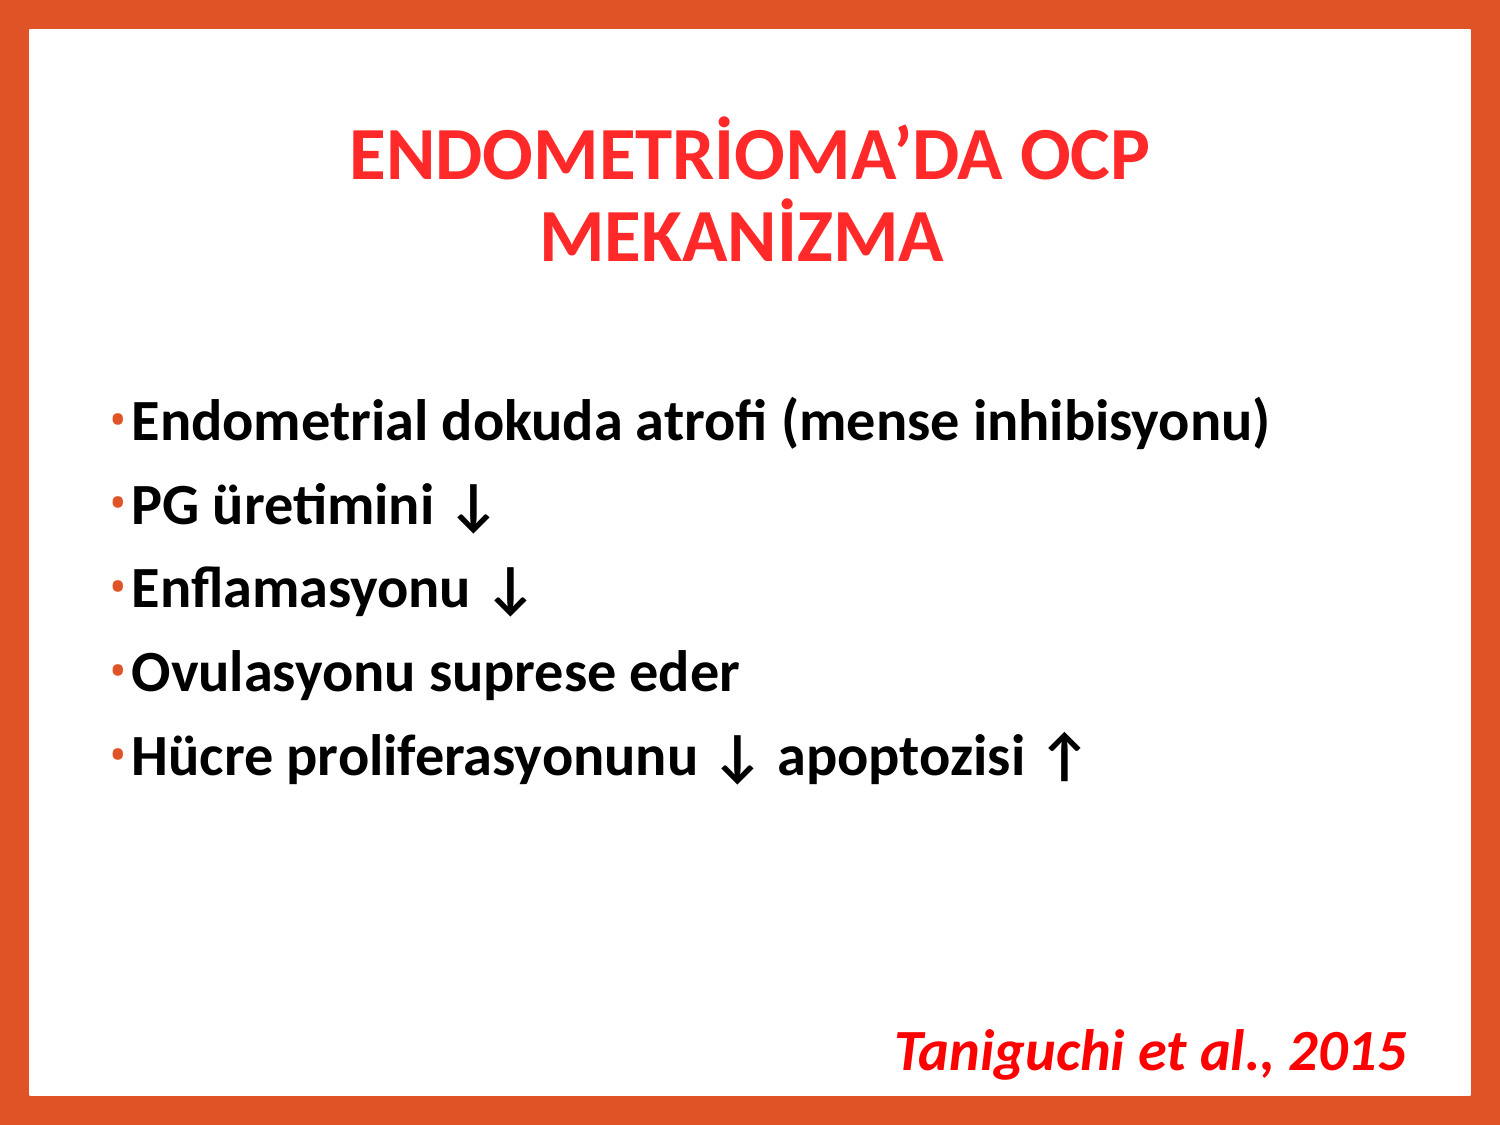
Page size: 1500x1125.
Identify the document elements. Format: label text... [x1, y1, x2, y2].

text_box Taniguchi et al., 2015 [879, 1004, 1471, 1090]
list Endometrial dokuda atrofi (mense inhibisyonu) PG üretimini ↓ Enflamasyonu ↓ Ovulasyonu suprese eder Hücre proliferasyonunu ↓ apoptozisi ↑ [88, 382, 1500, 1125]
title ENDOMETRİOMA’DA OCP MEKANİZMA [263, 90, 1238, 303]
